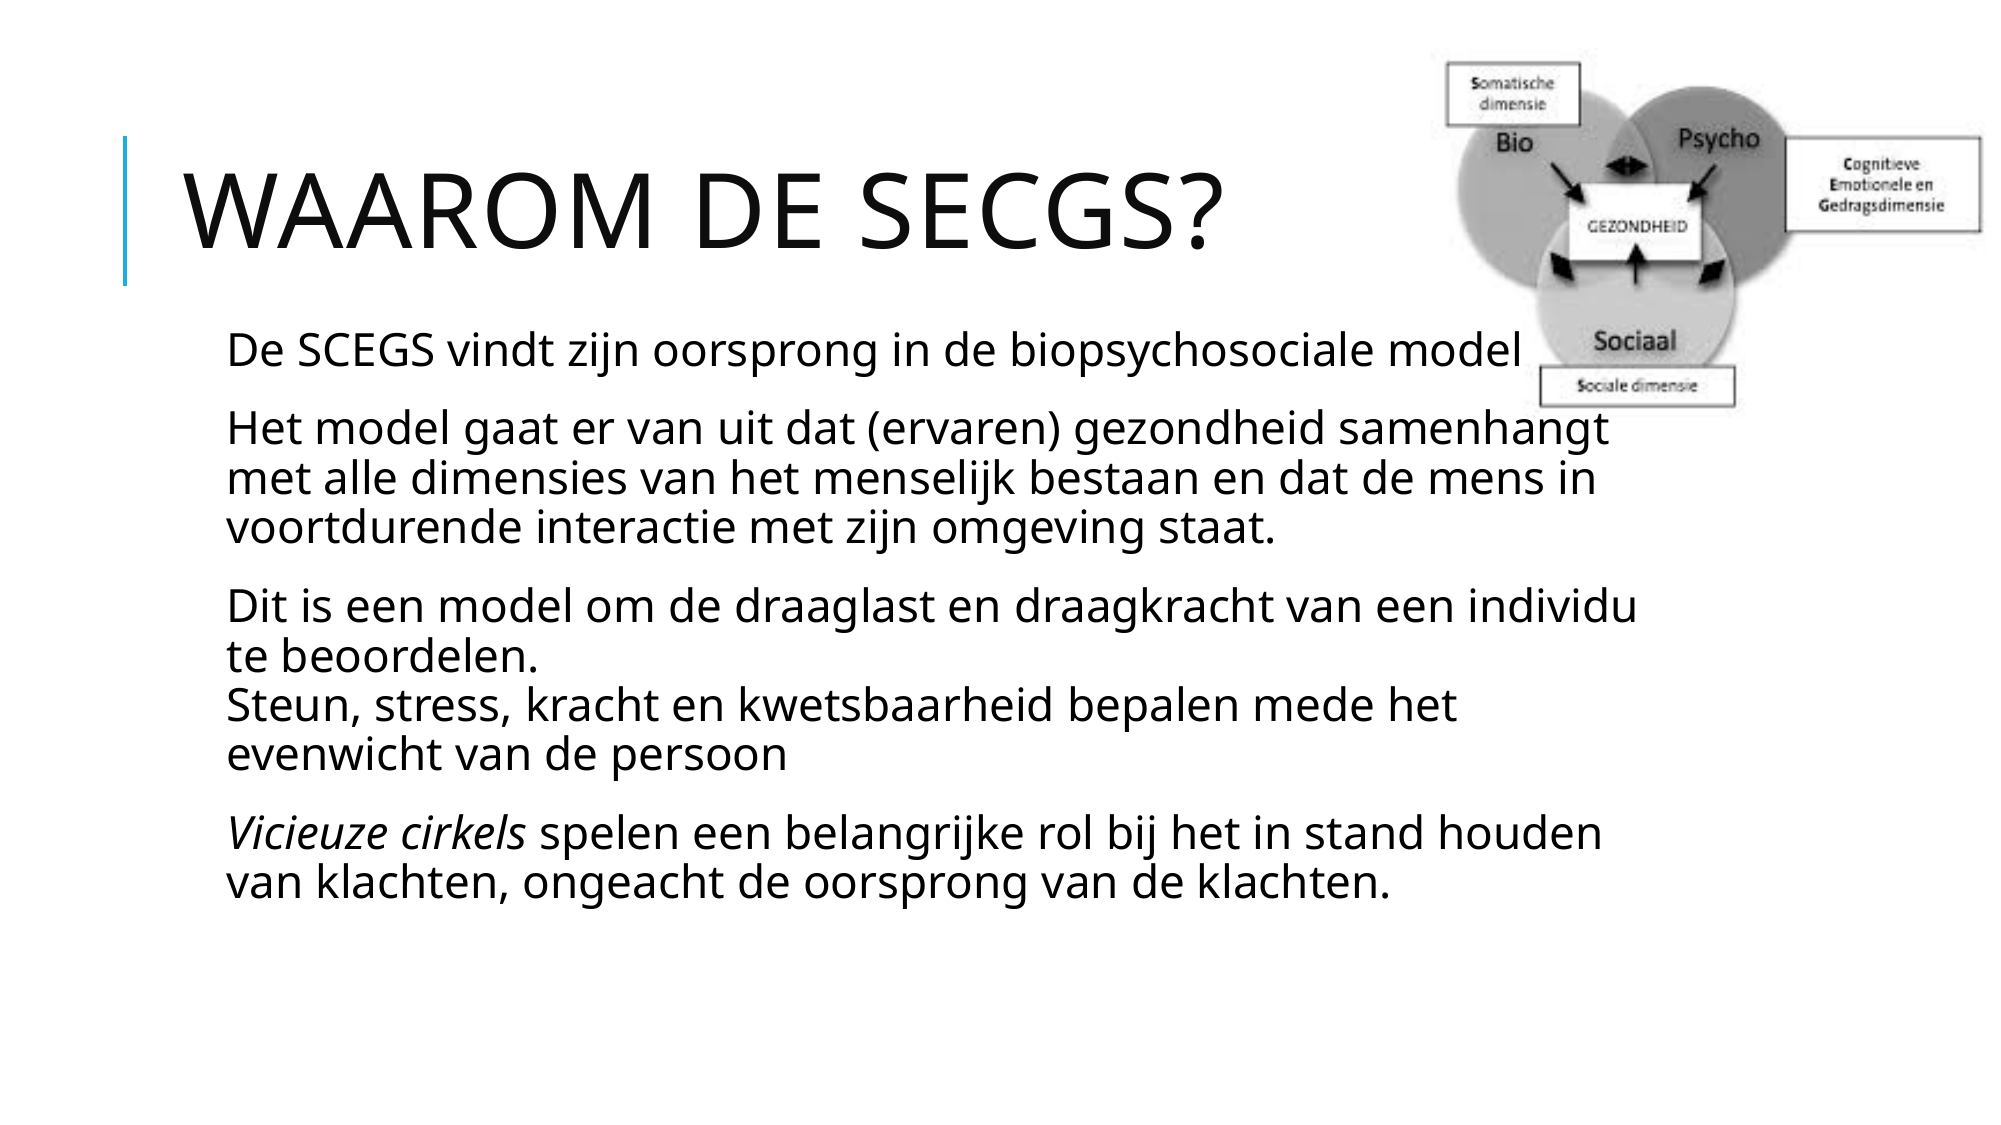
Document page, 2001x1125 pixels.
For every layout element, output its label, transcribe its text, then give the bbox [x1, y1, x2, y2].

title Waarom de SECGS? [168, 96, 1332, 342]
picture [1339, 48, 2000, 435]
list De SCEGS vindt zijn oorsprong in de biopsychosociale model Het model gaat er van uit dat (ervaren) gezondheid samenhangt met alle dimensies van het menselijk bestaan en dat de mens in voortdurende interactie met zijn omgeving staat. Dit is een model om de draaglast en draagkracht van een individu te beoordelen. Steun, stress, kracht en kwetsbaarheid bepalen mede het evenwicht van de persoon Vicieuze cirkels spelen een belangrijke rol bij het in stand houden van klachten, ongeacht de oorsprong van de klachten. [204, 319, 1652, 943]
